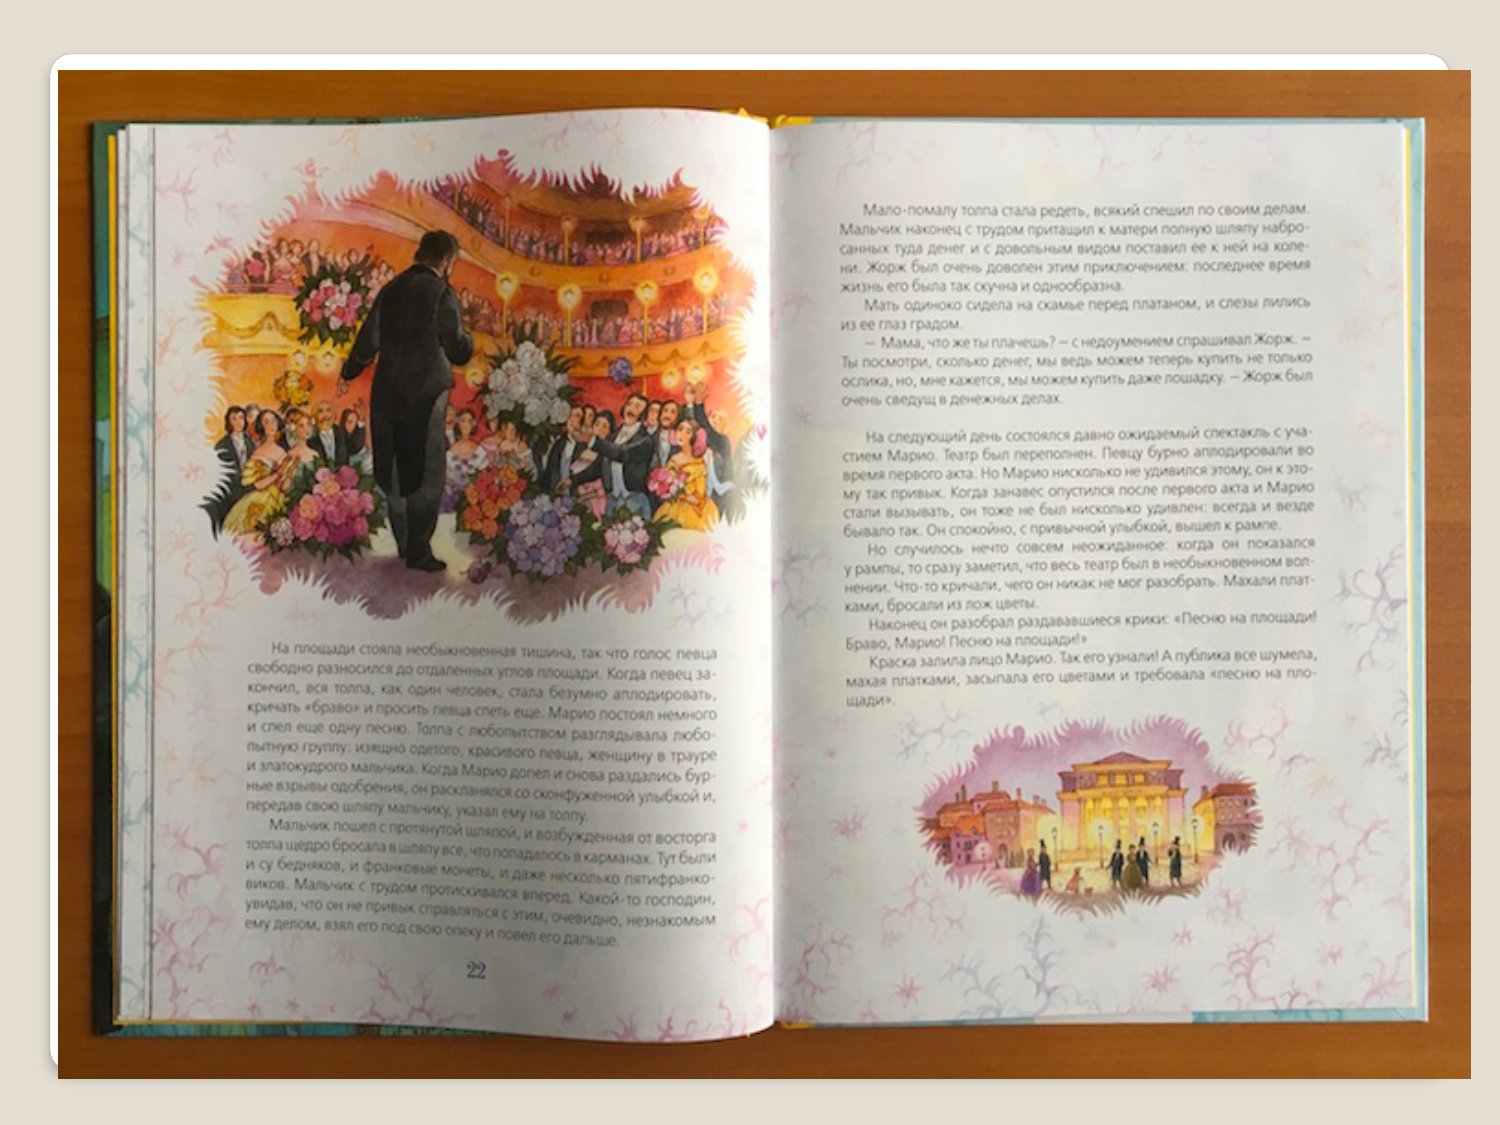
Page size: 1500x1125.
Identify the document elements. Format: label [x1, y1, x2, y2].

picture [58, 70, 1471, 1079]
